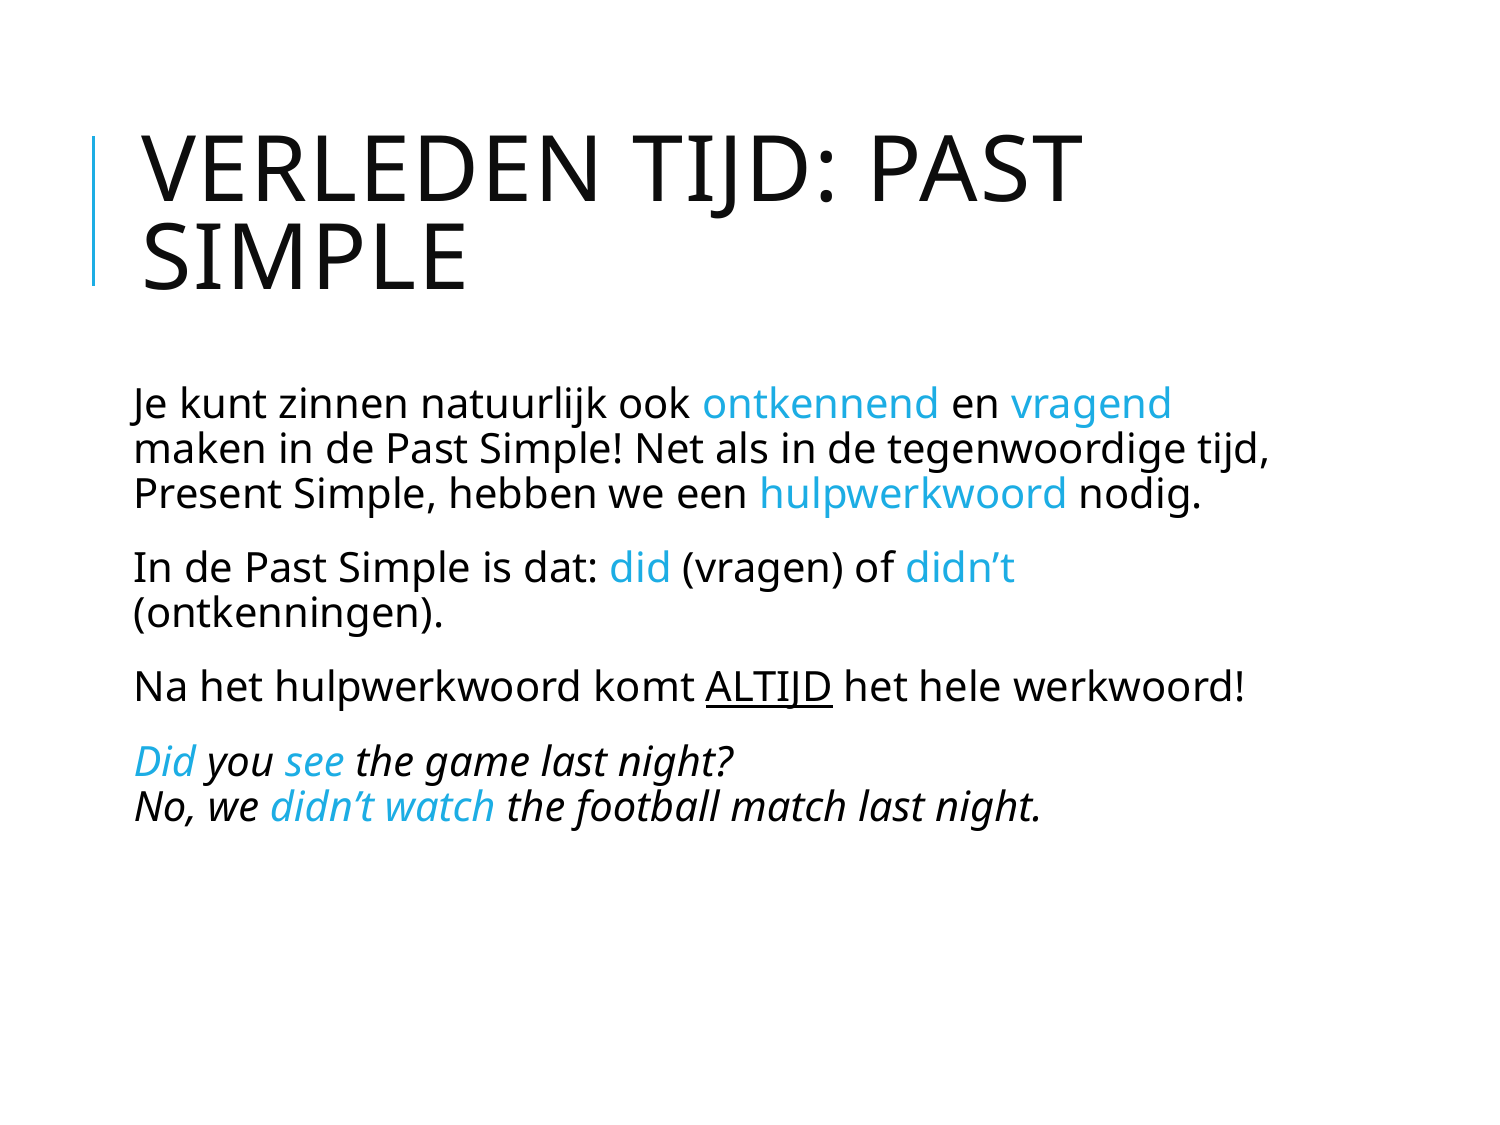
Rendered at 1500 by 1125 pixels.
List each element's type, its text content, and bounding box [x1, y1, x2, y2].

title Verleden tijd: past simple [126, 96, 1322, 342]
list Je kunt zinnen natuurlijk ook ontkennend en vragend maken in de Past Simple! Net als in de tegenwoordige tijd, Present Simple, hebben we een hulpwerkwoord nodig. In de Past Simple is dat: did (vragen) of didn’t (ontkenningen). Na het hulpwerkwoord komt ALTIJD het hele werkwoord! Did you see the game last night? No, we didn’t watch the football match last night. [126, 375, 1322, 1035]
